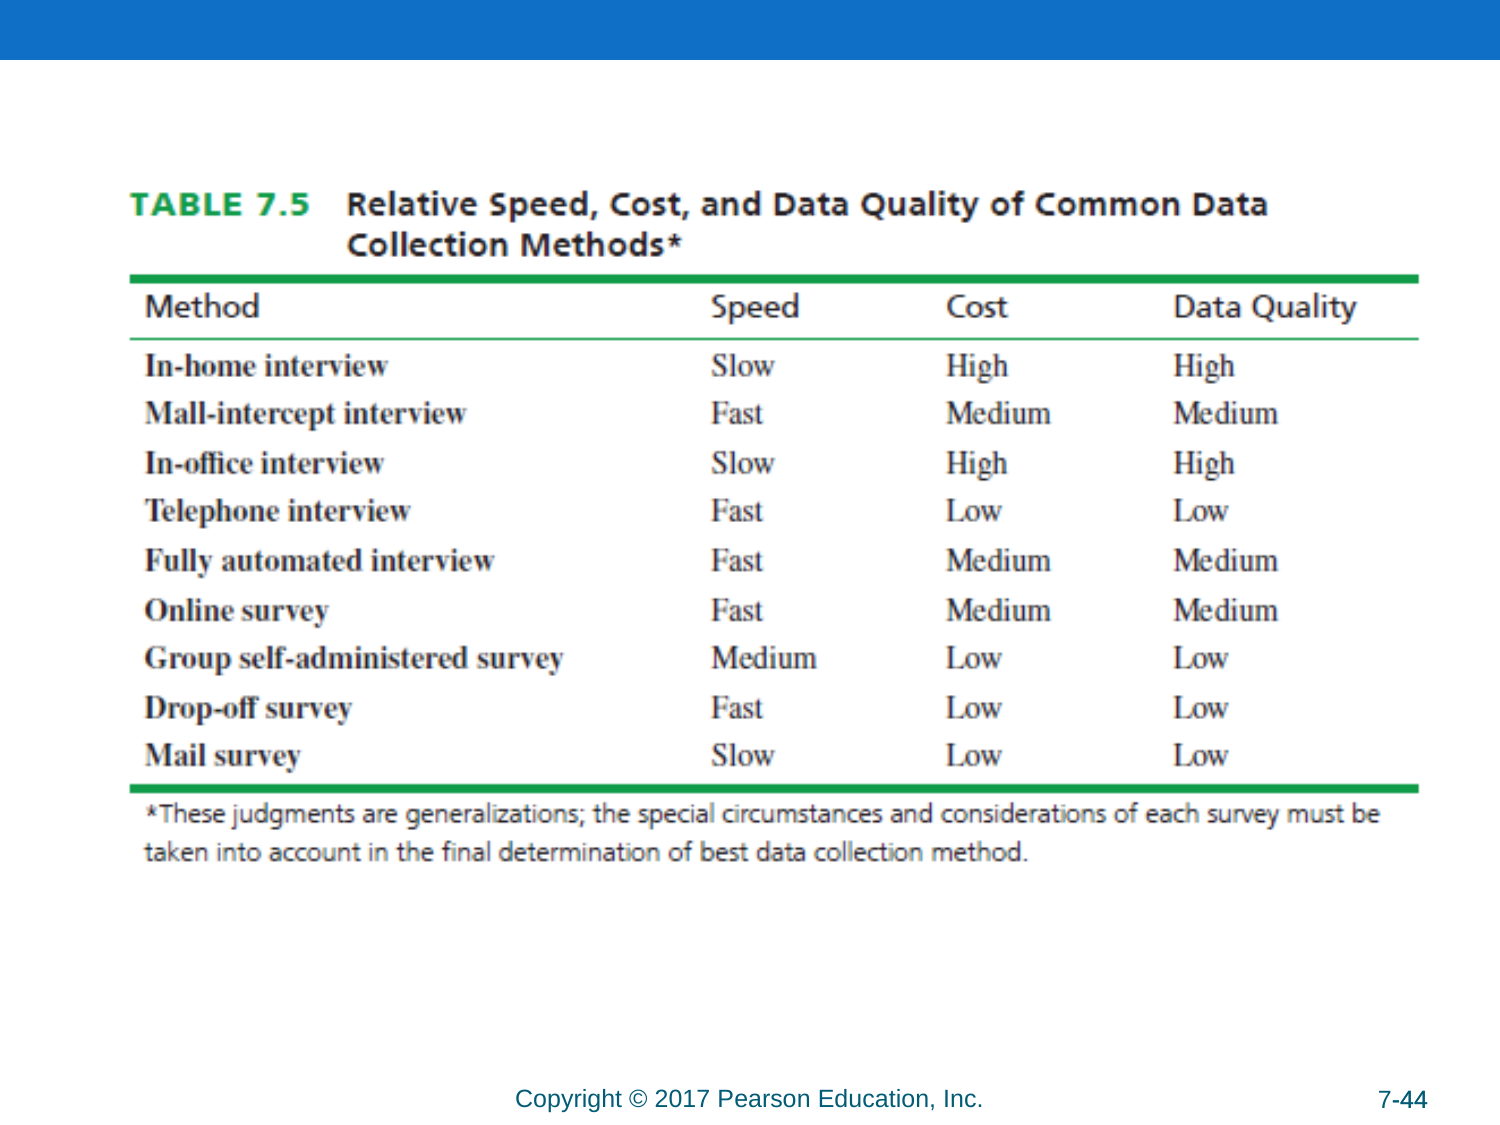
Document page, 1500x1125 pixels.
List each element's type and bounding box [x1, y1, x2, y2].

picture [32, 189, 1476, 899]
picture [641, 1100, 647, 1107]
